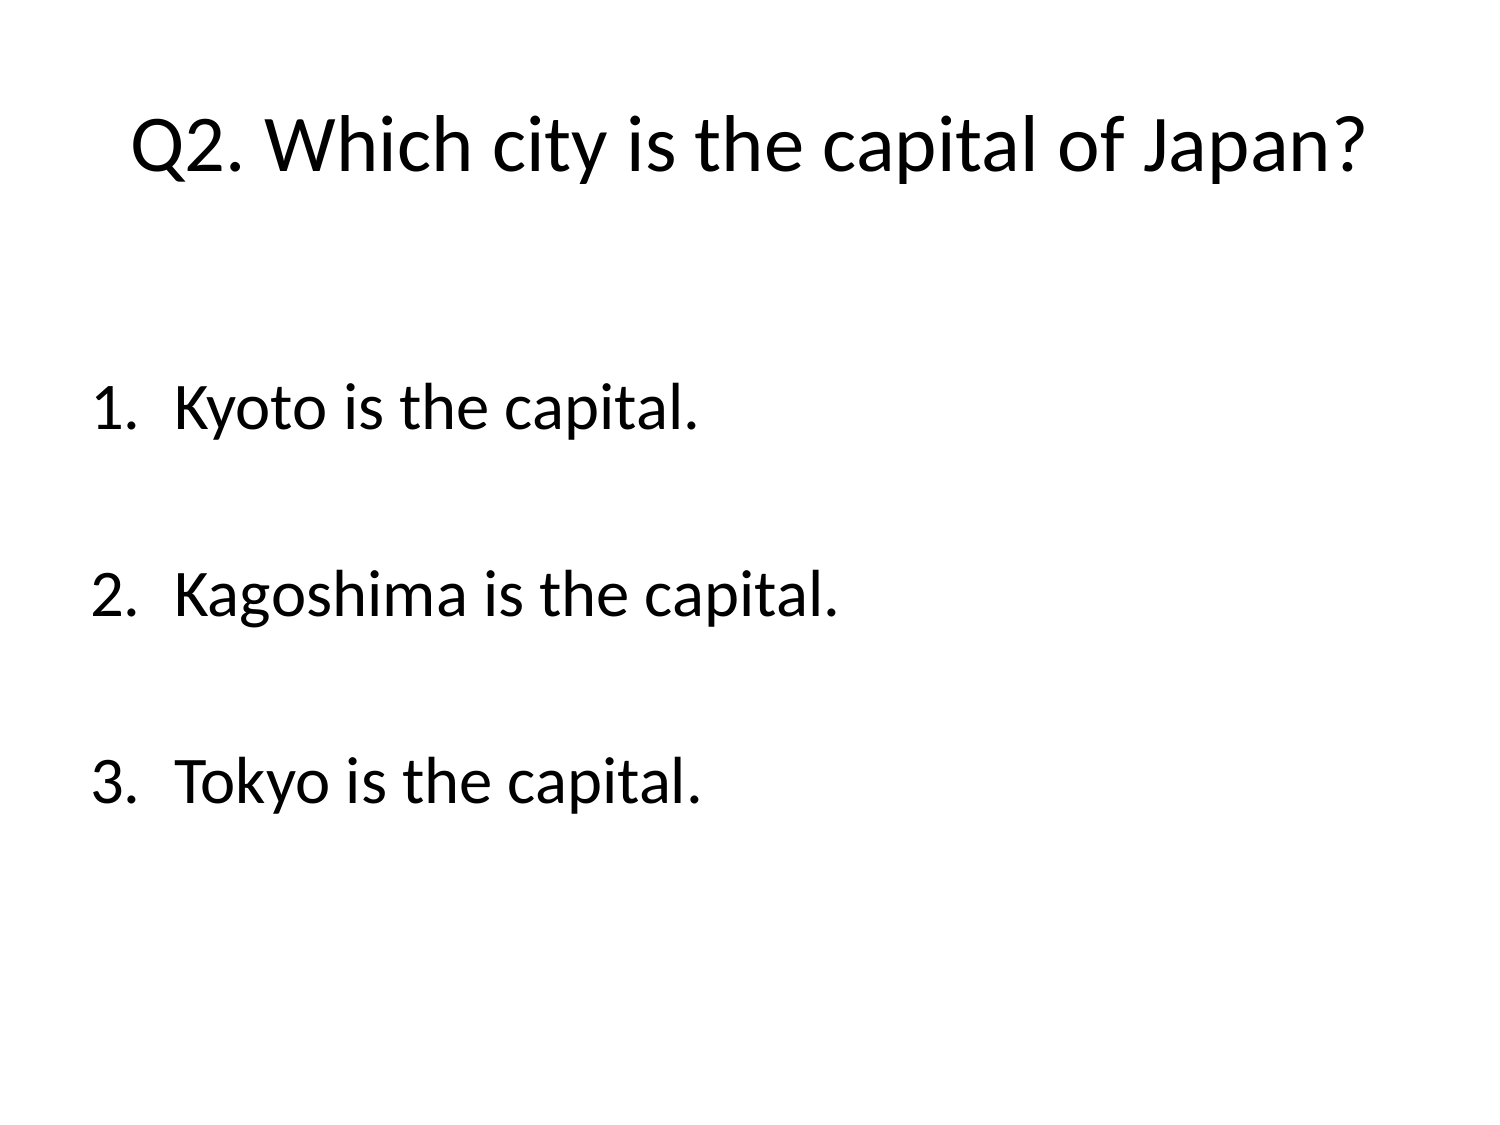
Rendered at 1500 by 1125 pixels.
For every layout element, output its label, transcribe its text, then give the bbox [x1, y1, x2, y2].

list Kyoto is the capital. Kagoshima is the capital. Tokyo is the capital. [75, 262, 1425, 1005]
title Q2. Which city is the capital of Japan? [75, 45, 1425, 233]
